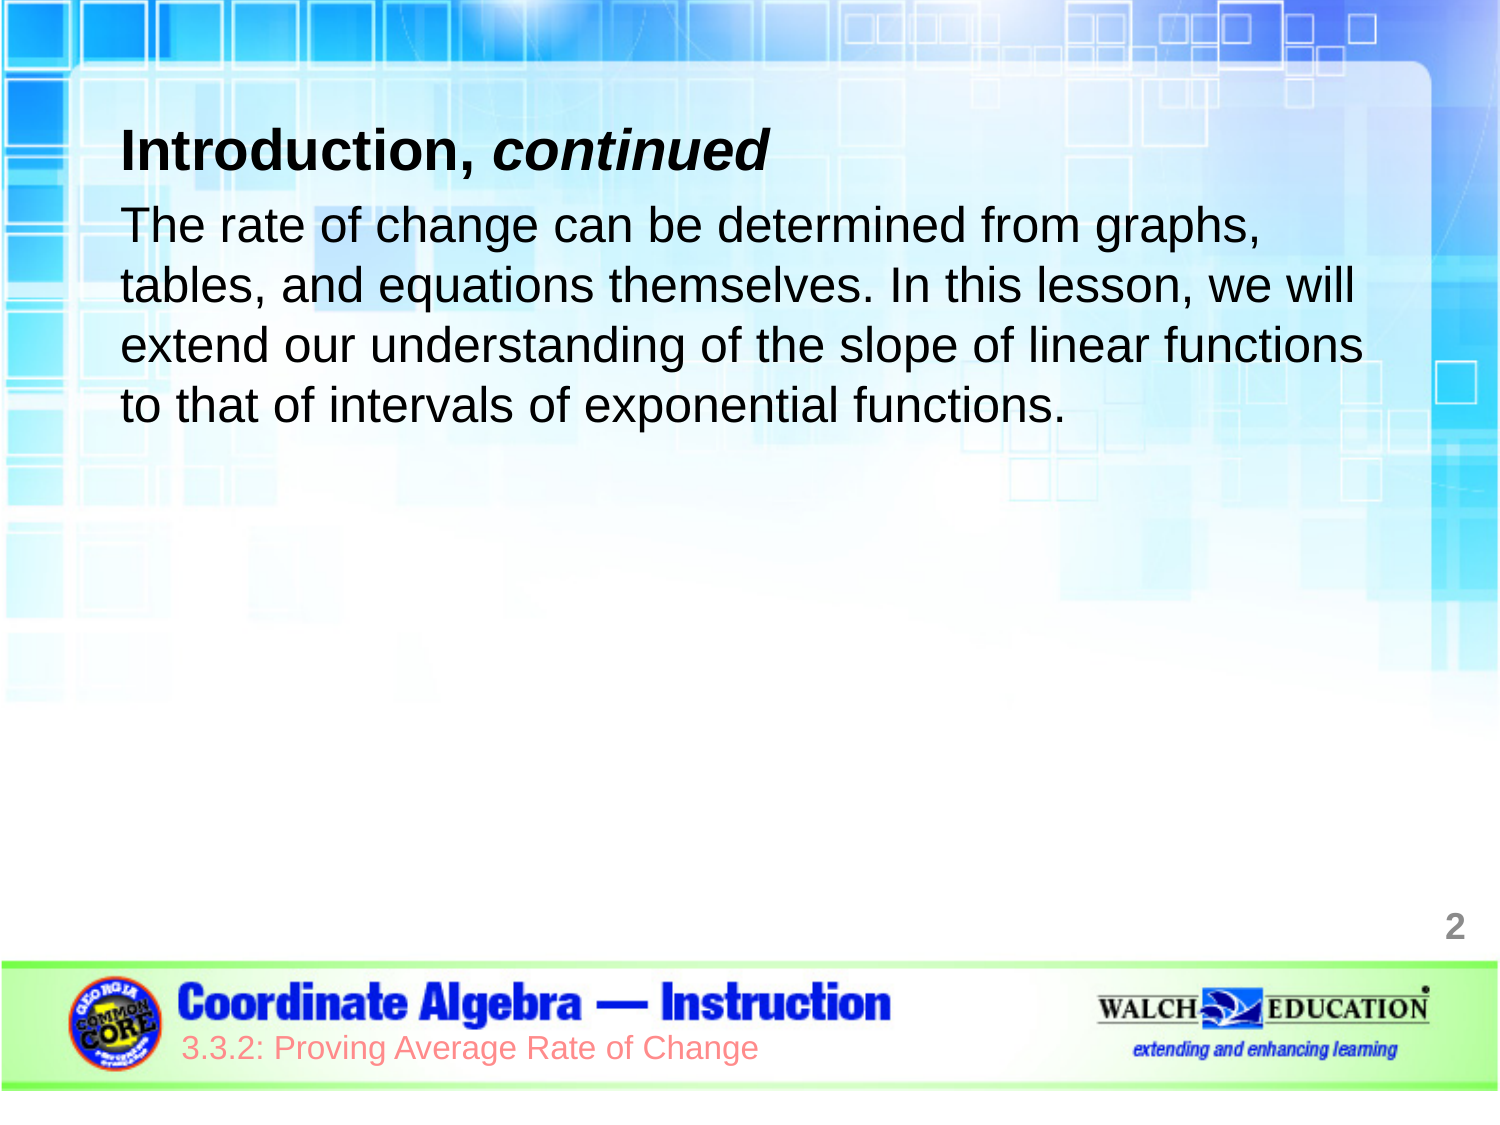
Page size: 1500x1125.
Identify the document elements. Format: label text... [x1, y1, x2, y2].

subtitle Introduction, continued The rate of change can be determined from graphs, tables, and equations themselves. In this lesson, we will extend our understanding of the slope of linear functions to that of intervals of exponential functions. [105, 105, 1394, 925]
footer 3.3.2: Proving Average Rate of Change [166, 1024, 1080, 1069]
picture [1, 0, 1500, 1091]
slide_number 2 [1361, 901, 1481, 949]
